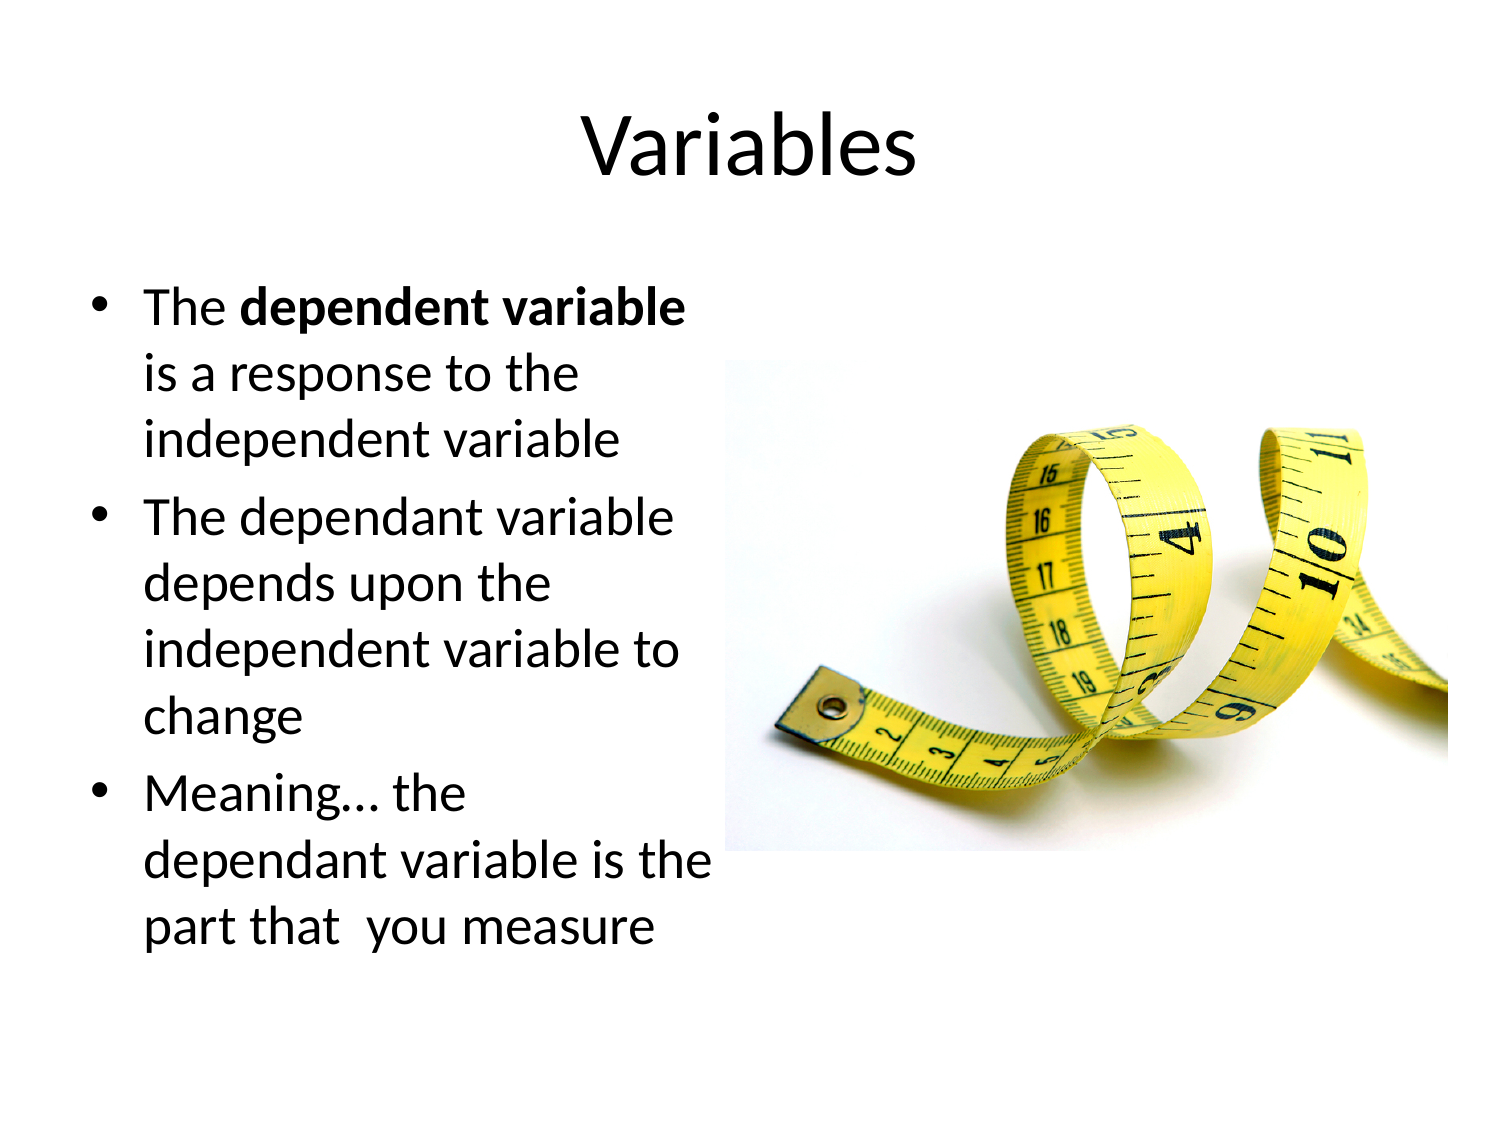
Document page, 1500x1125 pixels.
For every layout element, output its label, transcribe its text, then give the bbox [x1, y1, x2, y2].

title Variables [75, 45, 1425, 233]
picture [724, 360, 1448, 851]
list The dependent variable is a response to the independent variable The dependant variable depends upon the independent variable to change Meaning… the dependant variable is the part that you measure [75, 262, 738, 1005]
